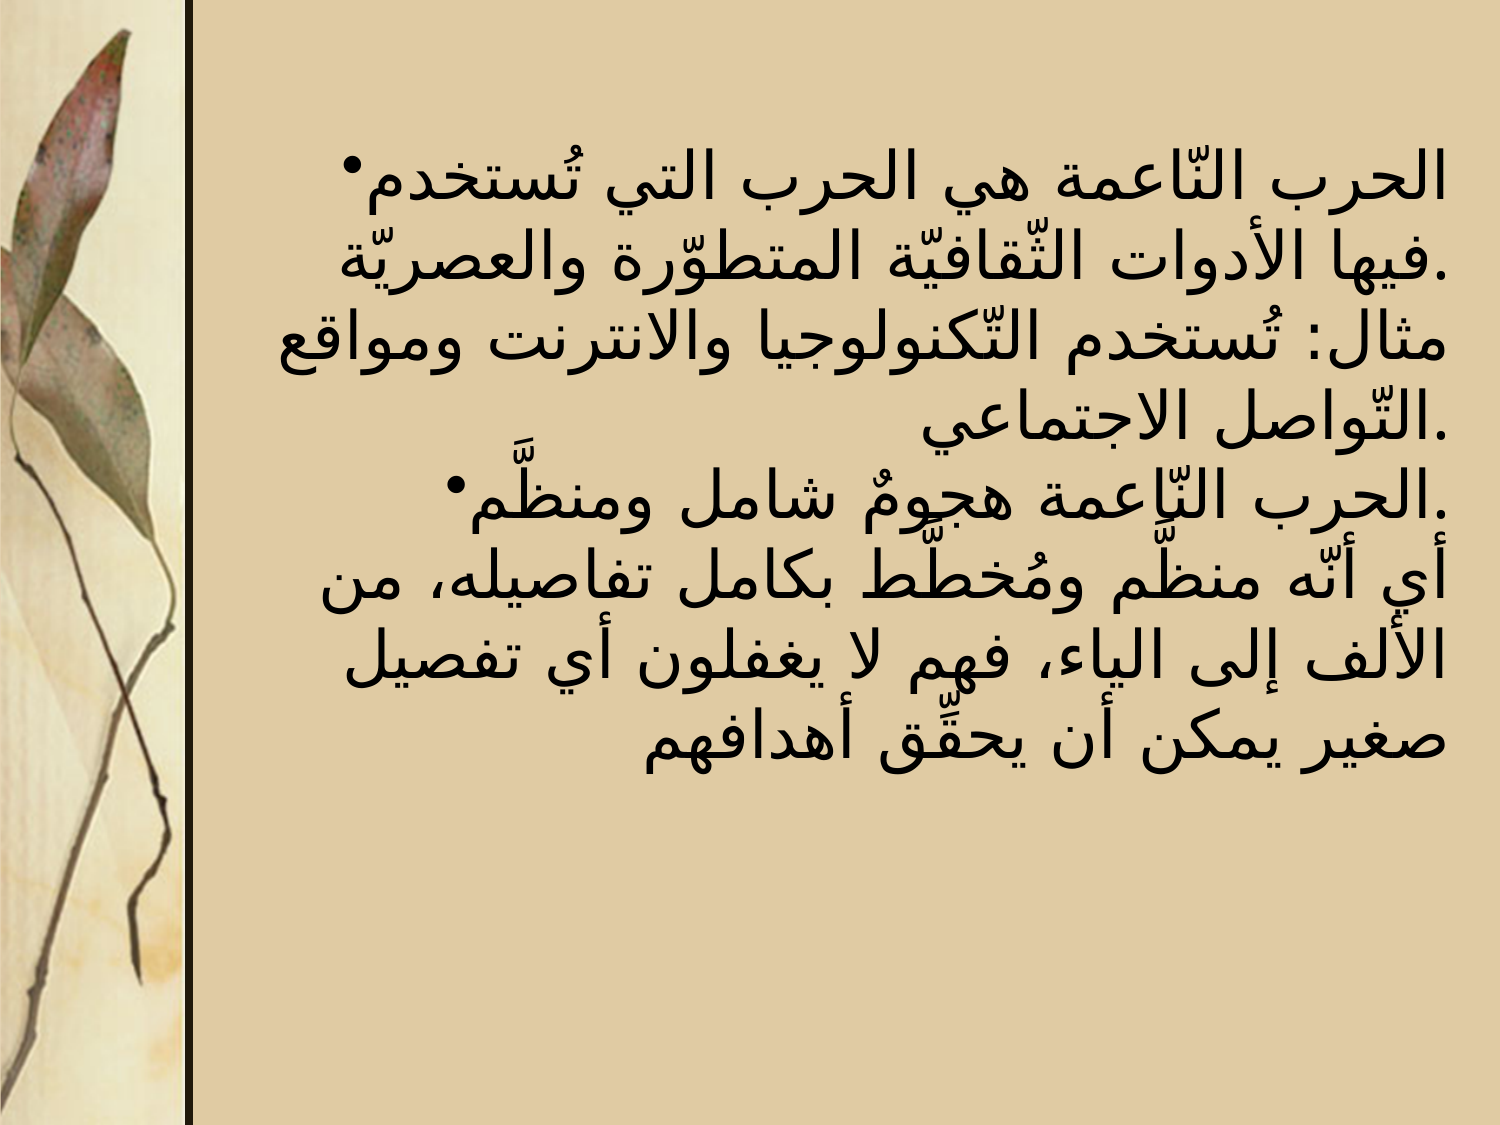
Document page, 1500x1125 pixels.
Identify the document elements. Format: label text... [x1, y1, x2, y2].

list الحرب النّاعمة هي الحرب التي تُستخدم فيها الأدوات الثّقافيّة المتطوّرة والعصريّة. مثال: تُستخدم التّكنولوجيا والانترنت ومواقع التّواصل الاجتماعي. الحرب النّاعمة هجومٌ شامل ومنظَّم. أي أنّه منظَّم ومُخطَّط بكامل تفاصيله، من الألف إلى الياء، فهم لا يغفلون أي تفصيل صغير يمكن أن يحقِّق أهدافهم [235, 124, 1466, 1026]
picture [0, 0, 185, 1125]
